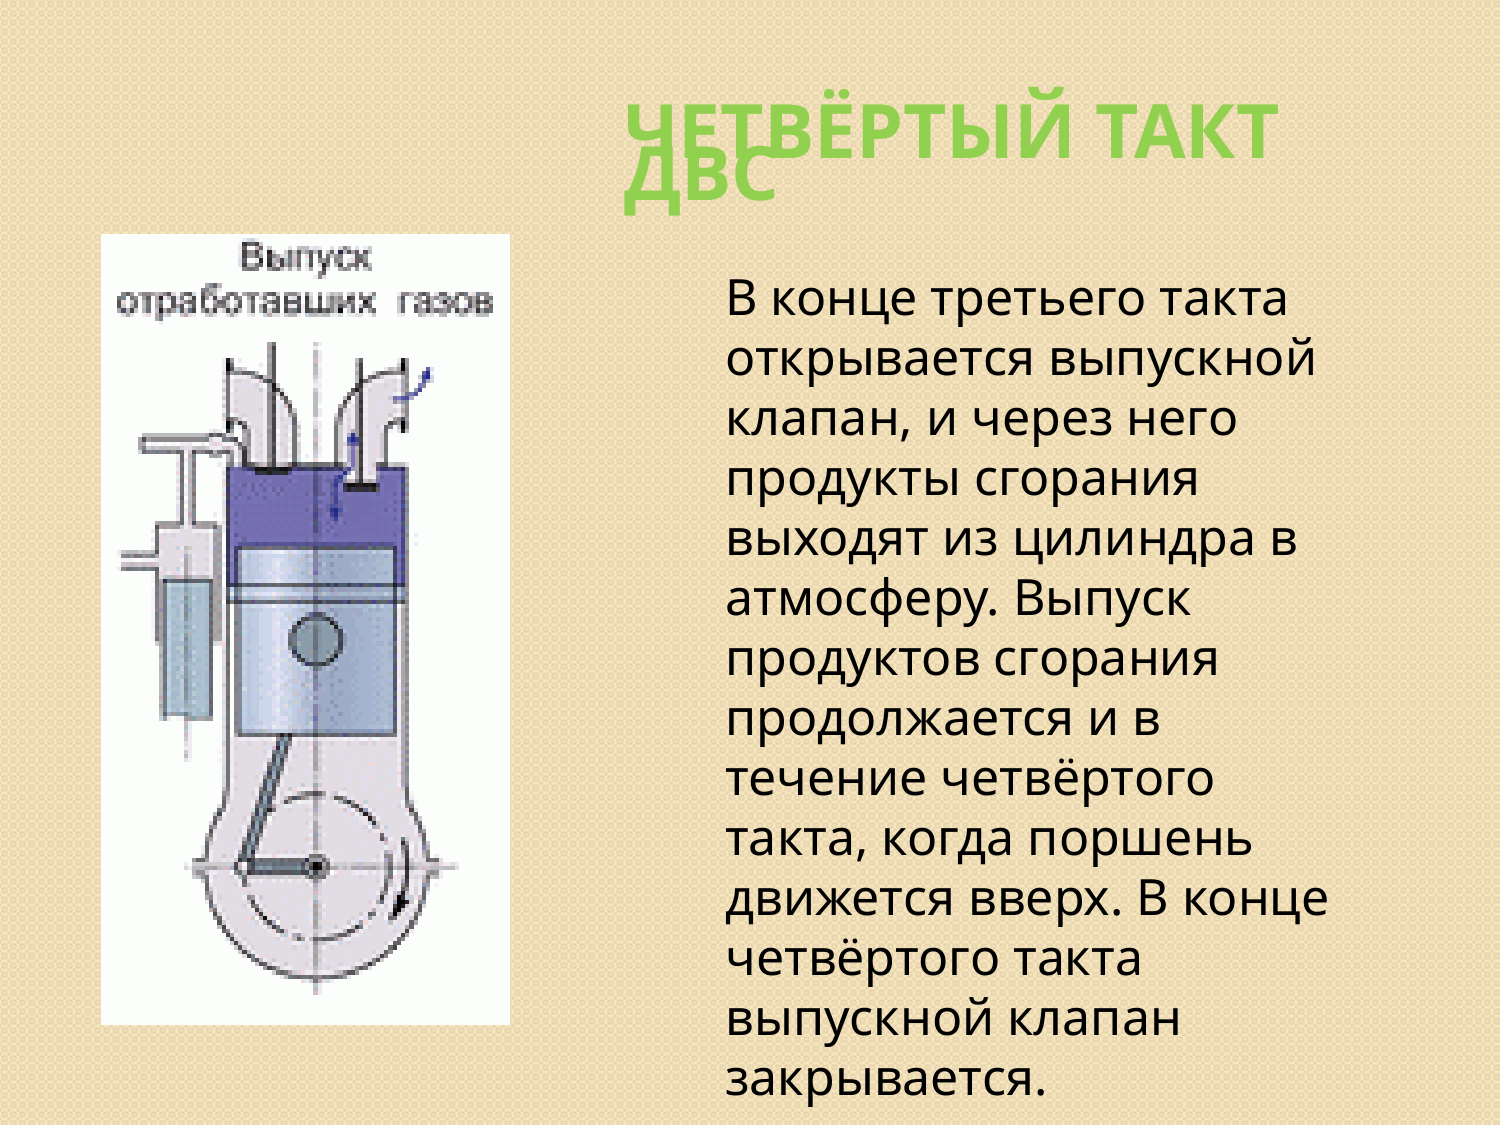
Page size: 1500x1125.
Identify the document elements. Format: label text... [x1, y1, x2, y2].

list В конце третьего такта открывается выпускной клапан, и через него продукты сгорания выходят из цилиндра в атмосферу. Выпуск продуктов сгорания продолжается и в течение четвёртого такта, когда поршень движется вверх. В конце четвёртого такта выпускной клапан закрывается. [703, 257, 1372, 1020]
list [101, 234, 510, 1025]
title Четвёртый такт ДВС [609, 70, 1383, 223]
